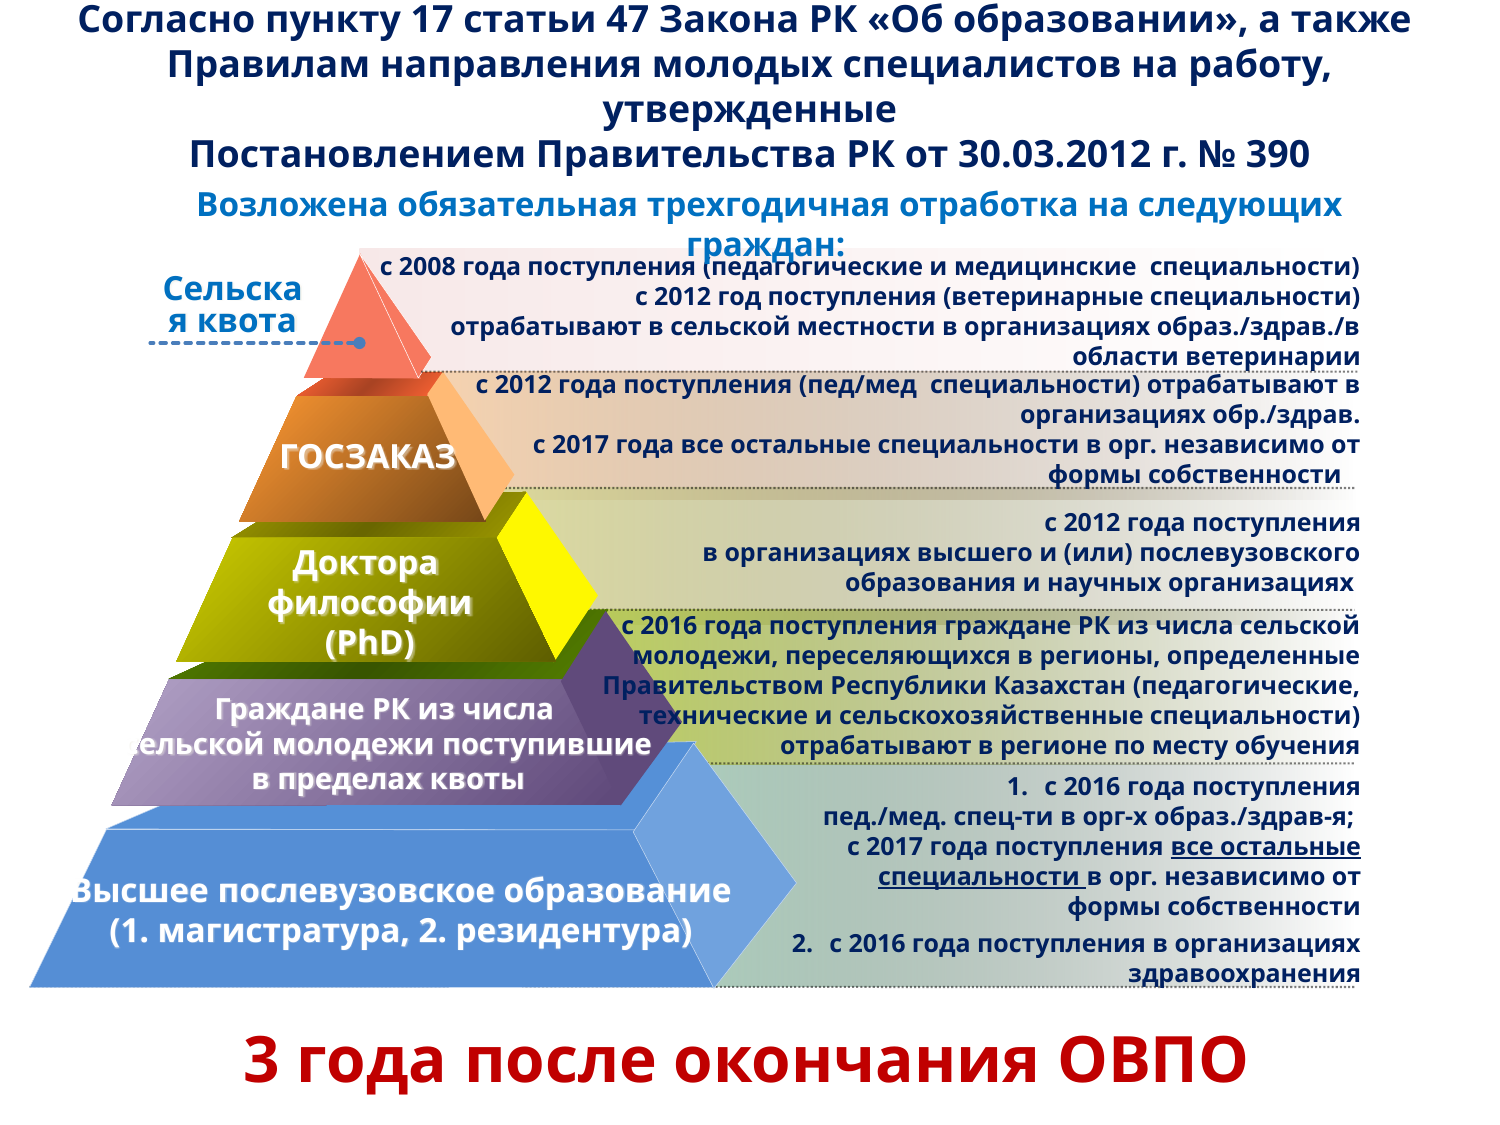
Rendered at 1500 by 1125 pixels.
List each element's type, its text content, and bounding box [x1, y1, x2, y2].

text_box 3 года после окончания ОВПО [221, 1011, 1272, 1105]
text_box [29, 243, 1377, 999]
text_box Согласно пункту 17 статьи 47 Закона РК «Об образовании», а также Правилам направления молодых специалистов на работу, утвержденные Постановлением Правительства РК от 30.03.2012 г. № 390 [0, 0, 1500, 183]
text_box Возложена обязательная трехгодичная отработка на следующих граждан: [147, 176, 1393, 271]
